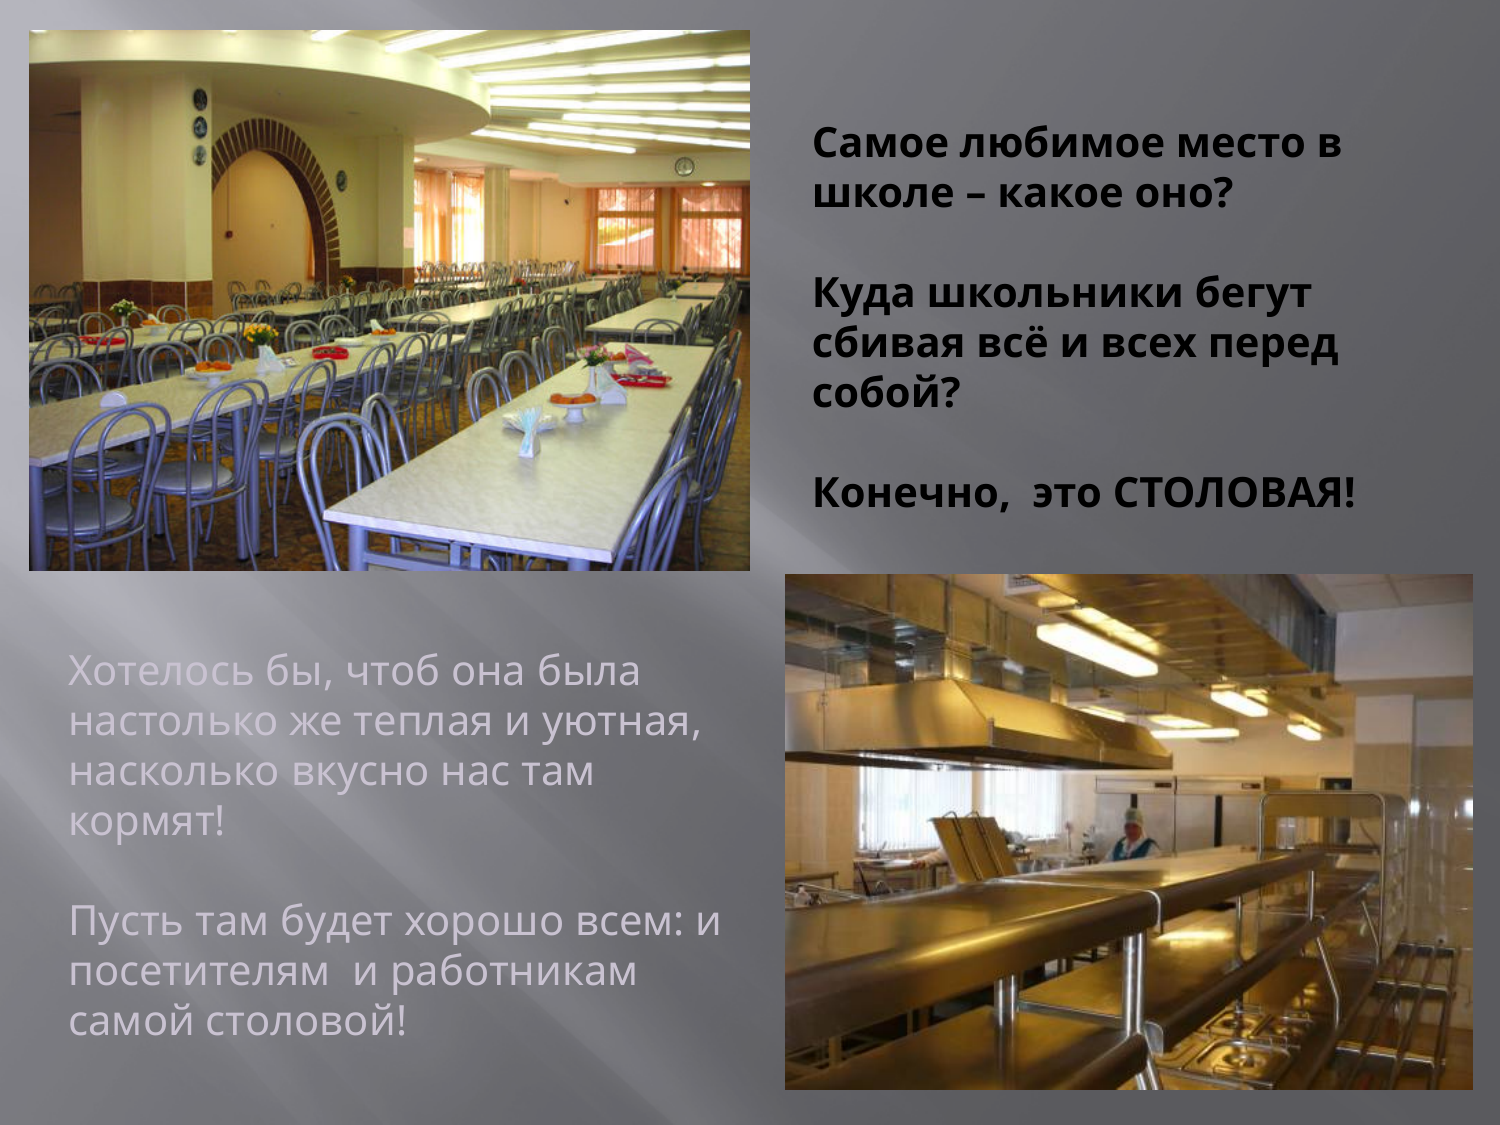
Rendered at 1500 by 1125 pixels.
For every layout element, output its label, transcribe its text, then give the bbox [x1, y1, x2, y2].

title Самое любимое место в школе – какое оно? Куда школьники бегут сбивая всё и всех перед собой? Конечно, это СТОЛОВАЯ! [797, 68, 1471, 563]
picture [29, 30, 751, 572]
picture [785, 573, 1473, 1090]
text_box Хотелось бы, чтоб она была настолько же теплая и уютная, насколько вкусно нас там кормят! Пусть там будет хорошо всем: и посетителям и работникам самой столовой! [41, 594, 750, 1125]
